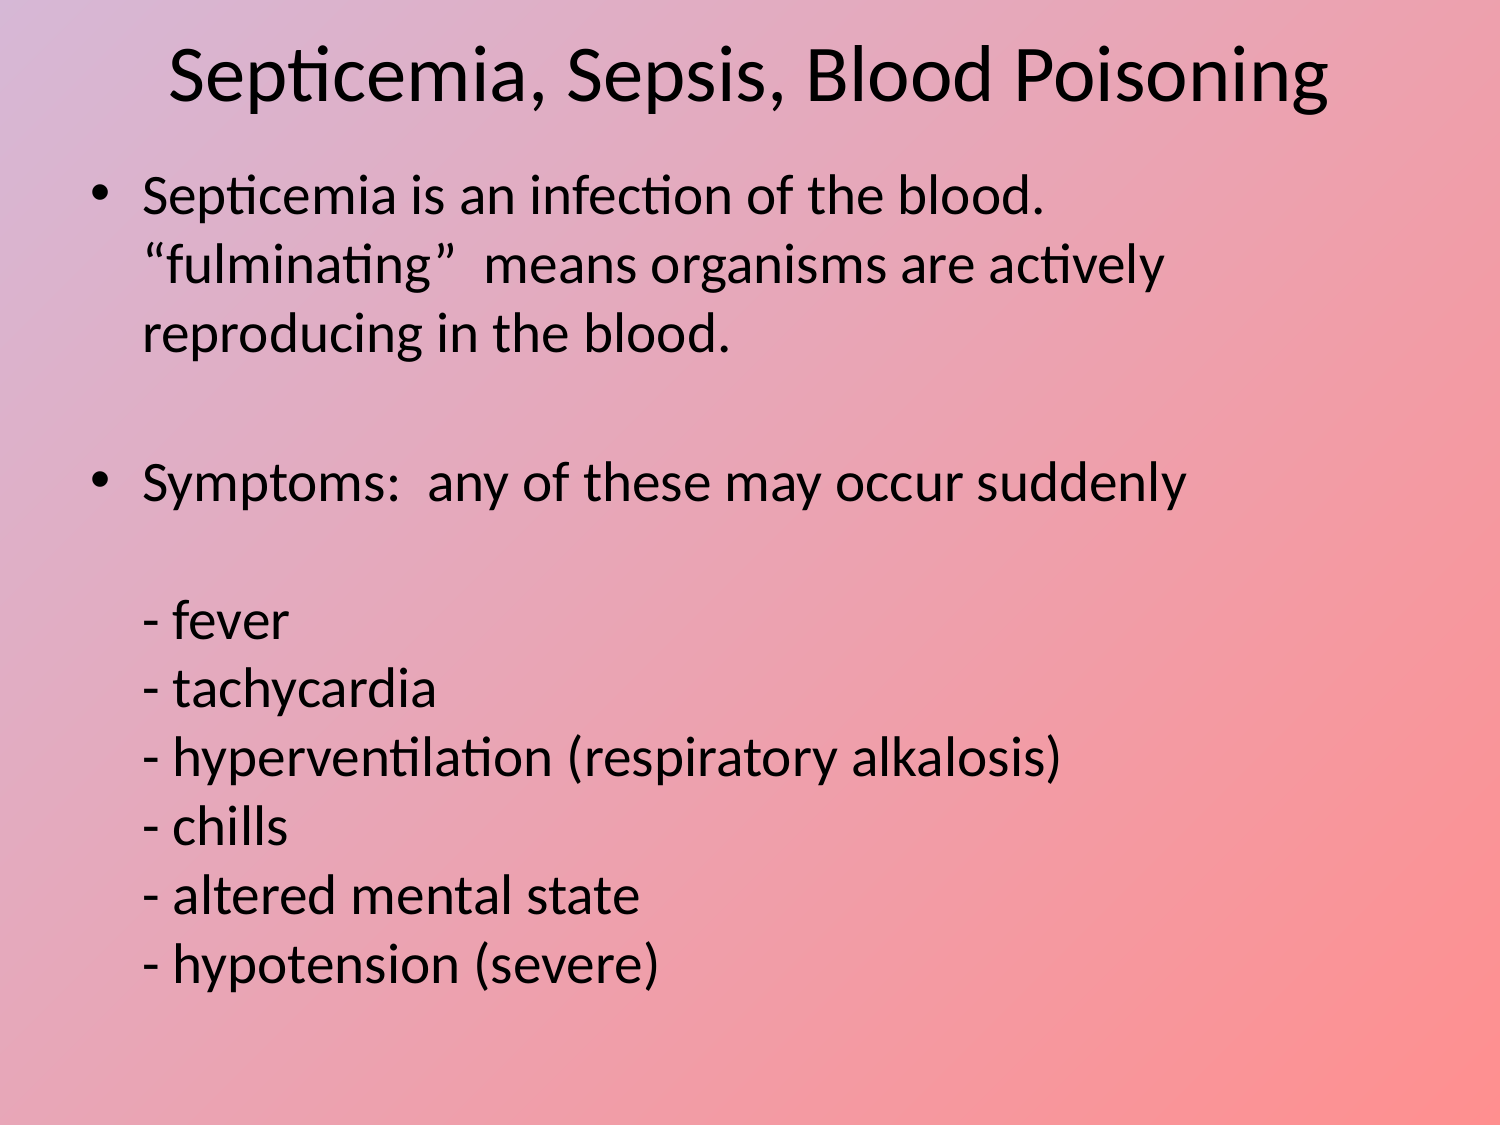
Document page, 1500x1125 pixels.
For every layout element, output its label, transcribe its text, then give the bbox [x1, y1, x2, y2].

list Septicemia is an infection of the blood. “fulminating” means organisms are actively reproducing in the blood. Symptoms: any of these may occur suddenly - fever - tachycardia - hyperventilation (respiratory alkalosis) - chills - altered mental state - hypotension (severe) [75, 149, 1425, 1005]
title Septicemia, Sepsis, Blood Poisoning [75, 0, 1425, 149]
